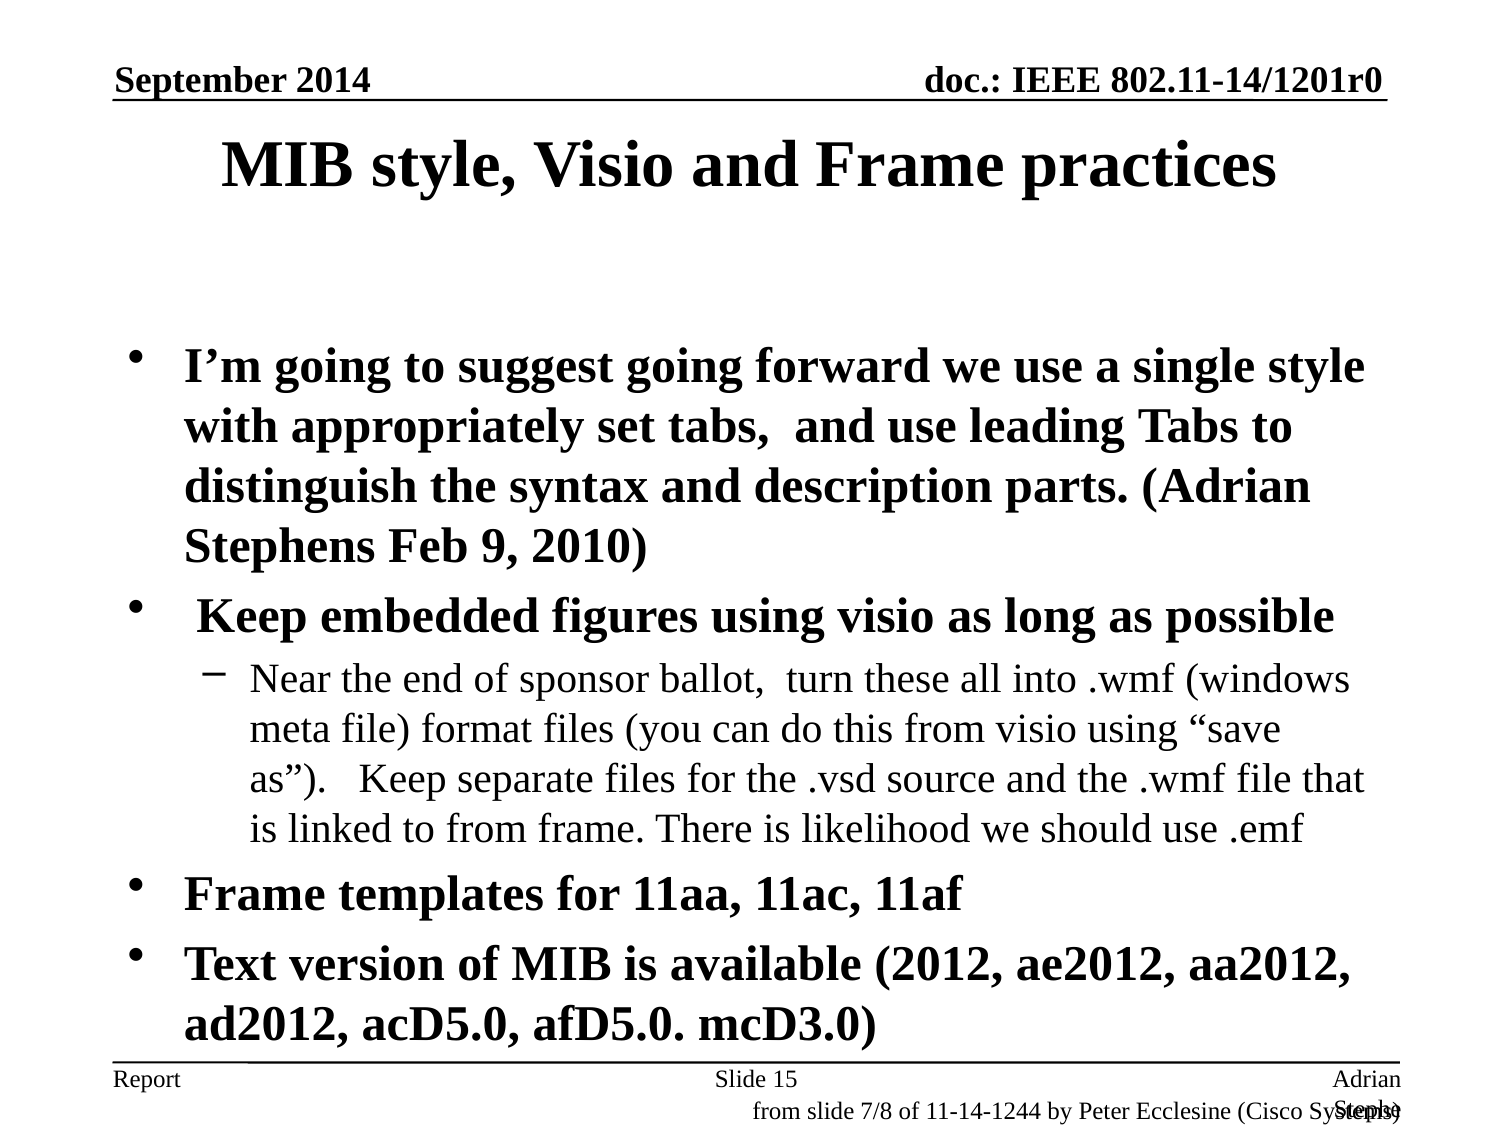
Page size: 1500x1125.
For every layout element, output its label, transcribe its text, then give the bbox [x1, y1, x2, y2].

list I’m going to suggest going forward we use a single style with appropriately set tabs, and use leading Tabs to distinguish the syntax and description parts. (Adrian Stephens Feb 9, 2010) Keep embedded figures using visio as long as possible Near the end of sponsor ballot, turn these all into .wmf (windows meta file) format files (you can do this from visio using “save as”). Keep separate files for the .vsd source and the .wmf file that is linked to from frame. There is likelihood we should use .emf Frame templates for 11aa, 11ac, 11af Text version of MIB is available (2012, ae2012, aa2012, ad2012, acD5.0, afD5.0. mcD3.0) [112, 324, 1388, 1063]
footer Adrian Stephens, Intel Corporation [1324, 1061, 1402, 1087]
slide_number Slide 15 [712, 1061, 800, 1087]
title MIB style, Visio and Frame practices [112, 112, 1388, 288]
text_box from slide 7/8 of 11-14-1244 by Peter Ecclesine (Cisco Systems) [343, 1087, 1417, 1125]
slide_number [114, 54, 374, 101]
